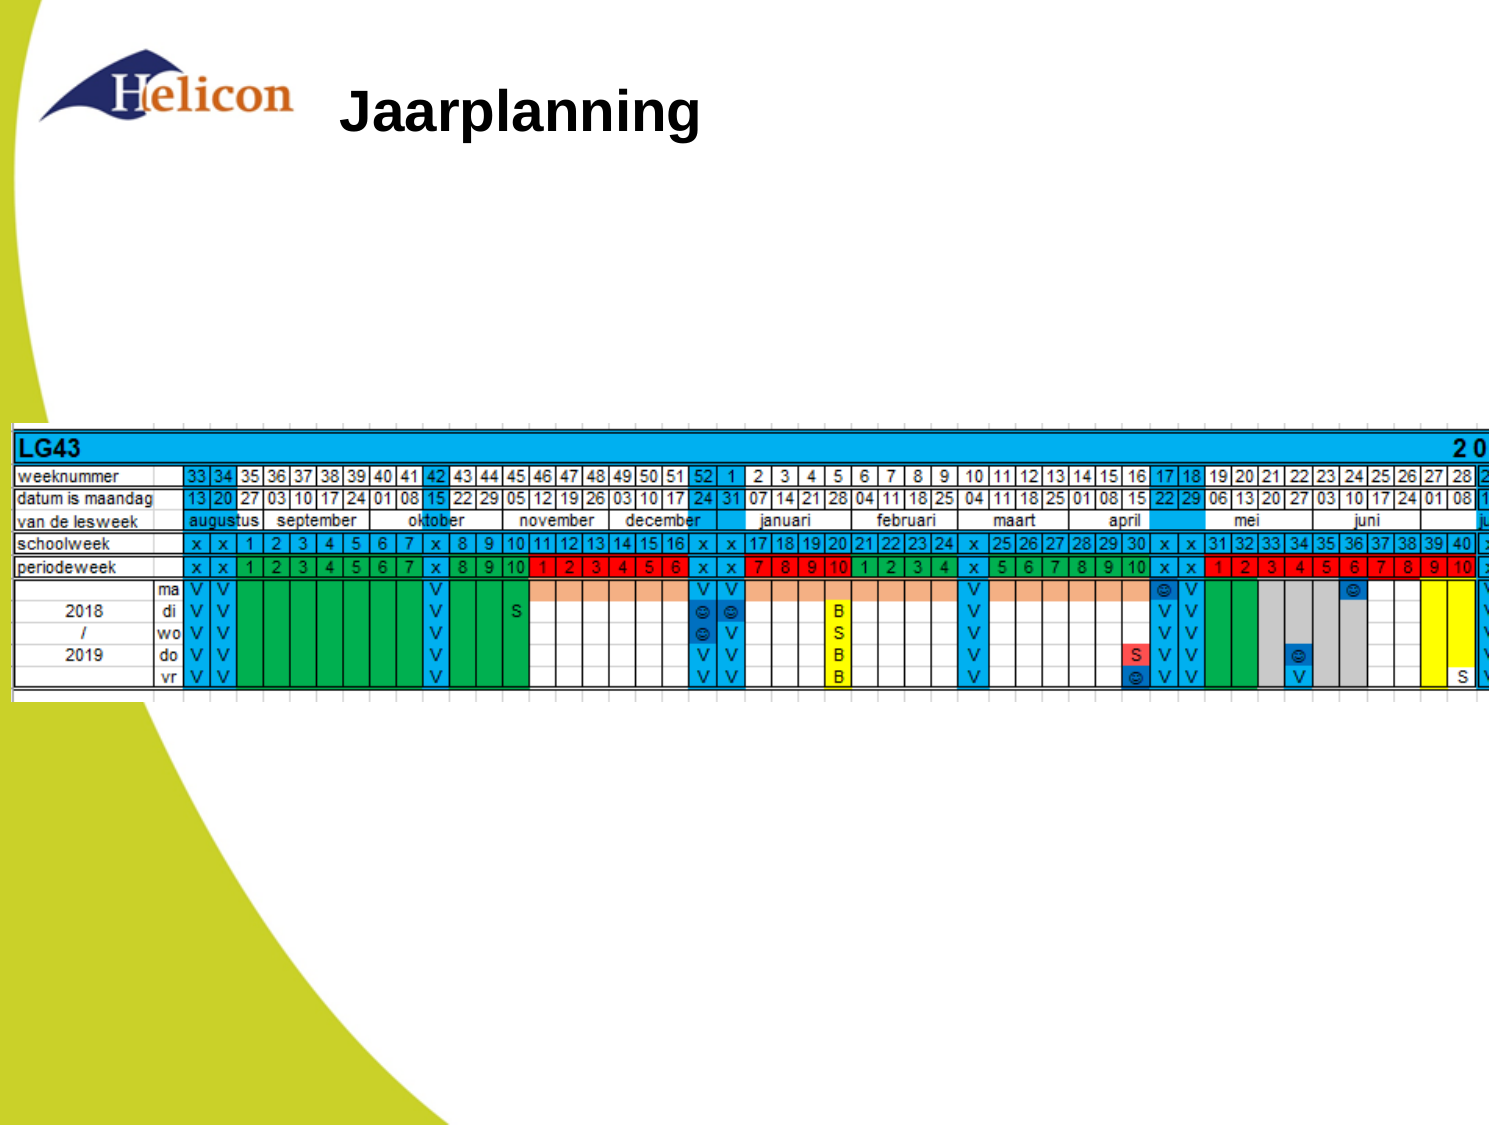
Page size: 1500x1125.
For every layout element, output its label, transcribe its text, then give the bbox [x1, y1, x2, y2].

title Jaarplanning [324, 54, 1415, 161]
picture [0, 0, 1500, 1125]
